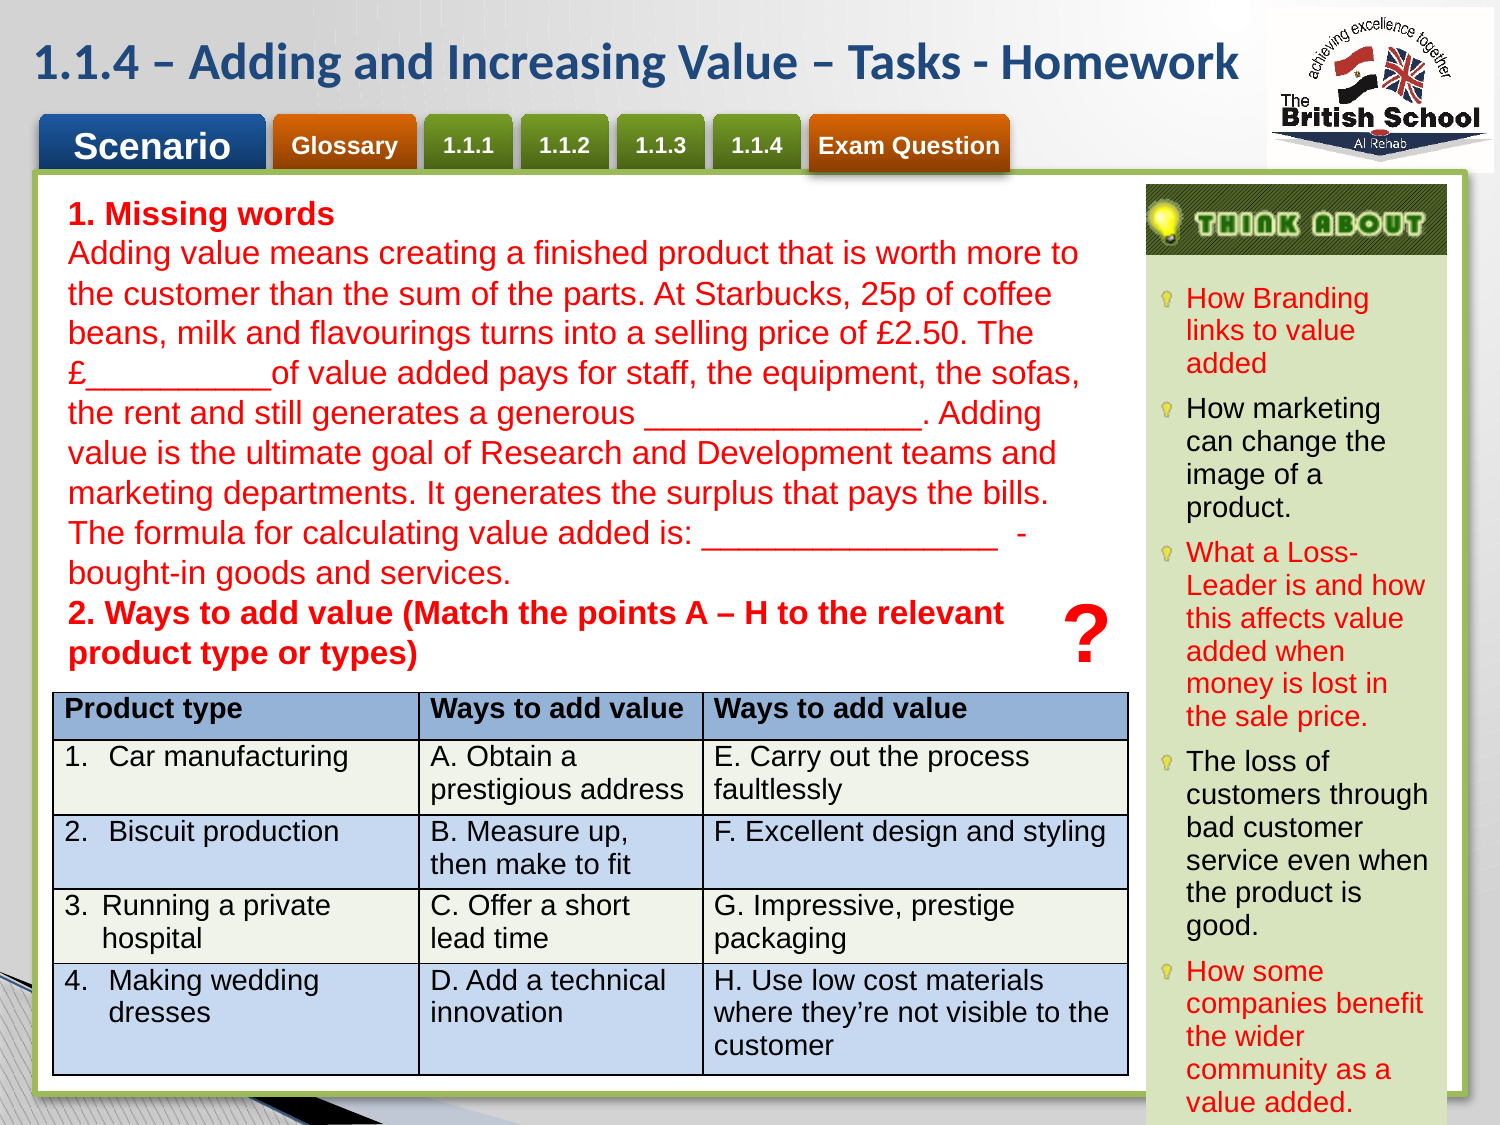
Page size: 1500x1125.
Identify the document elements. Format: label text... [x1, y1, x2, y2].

table_cell Running a private hospital [54, 890, 418, 963]
text_box ? [1045, 579, 1128, 680]
picture [1157, 542, 1175, 563]
picture [281, 1114, 303, 1125]
picture [1157, 960, 1175, 981]
picture [1267, 7, 1495, 173]
picture [1157, 751, 1175, 772]
table_cell G. Impressive, prestige packaging [704, 890, 1127, 963]
table_cell F. Excellent design and styling [704, 816, 1127, 888]
table_cell Making wedding dresses [54, 964, 418, 1074]
table_cell D. Add a technical innovation [420, 964, 702, 1074]
picture [1157, 398, 1175, 419]
table_cell H. Use low cost materials where they’re not visible to the customer [704, 964, 1127, 1074]
table_cell B. Measure up, then make to fit [420, 816, 702, 888]
text_box 1. Missing words Adding value means creating a finished product that is worth more to the customer than the sum of the parts. At Starbucks, 25p of coffee beans, milk and flavourings turns into a selling price of £2.50. The £__________of value added pays for staff, the equipment, the sofas, the rent and still generates a generous _______________. Adding value is the ultimate goal of Research and Development teams and marketing departments. It generates the surplus that pays the bills. The formula for calculating value added is: ________________ - bought-in goods and services. 2. Ways to add value (Match the points A – H to the relevant product type or types) [53, 184, 1128, 679]
title 1.1.4 – Adding and Increasing Value – Tasks - Homework [17, 7, 1294, 110]
table_cell C. Offer a short lead time [420, 890, 702, 963]
table_cell How Branding links to value added How marketing can change the image of a product. What a Loss-Leader is and how this affects value added when money is lost in the sale price. The loss of customers through bad customer service even when the product is good. How some companies benefit the wider community as a value added. [1146, 255, 1447, 1125]
picture [1157, 287, 1175, 309]
table_header Ways to add value [420, 693, 702, 739]
table_header Ways to add value [704, 693, 1127, 739]
table_cell Car manufacturing [54, 741, 418, 814]
table_cell A. Obtain a prestigious address [420, 741, 702, 814]
table_cell Biscuit production [54, 816, 418, 888]
table_header [1146, 184, 1447, 255]
table_cell E. Carry out the process faultlessly [704, 741, 1127, 814]
picture [1145, 195, 1431, 252]
table_header Product type [54, 693, 418, 739]
